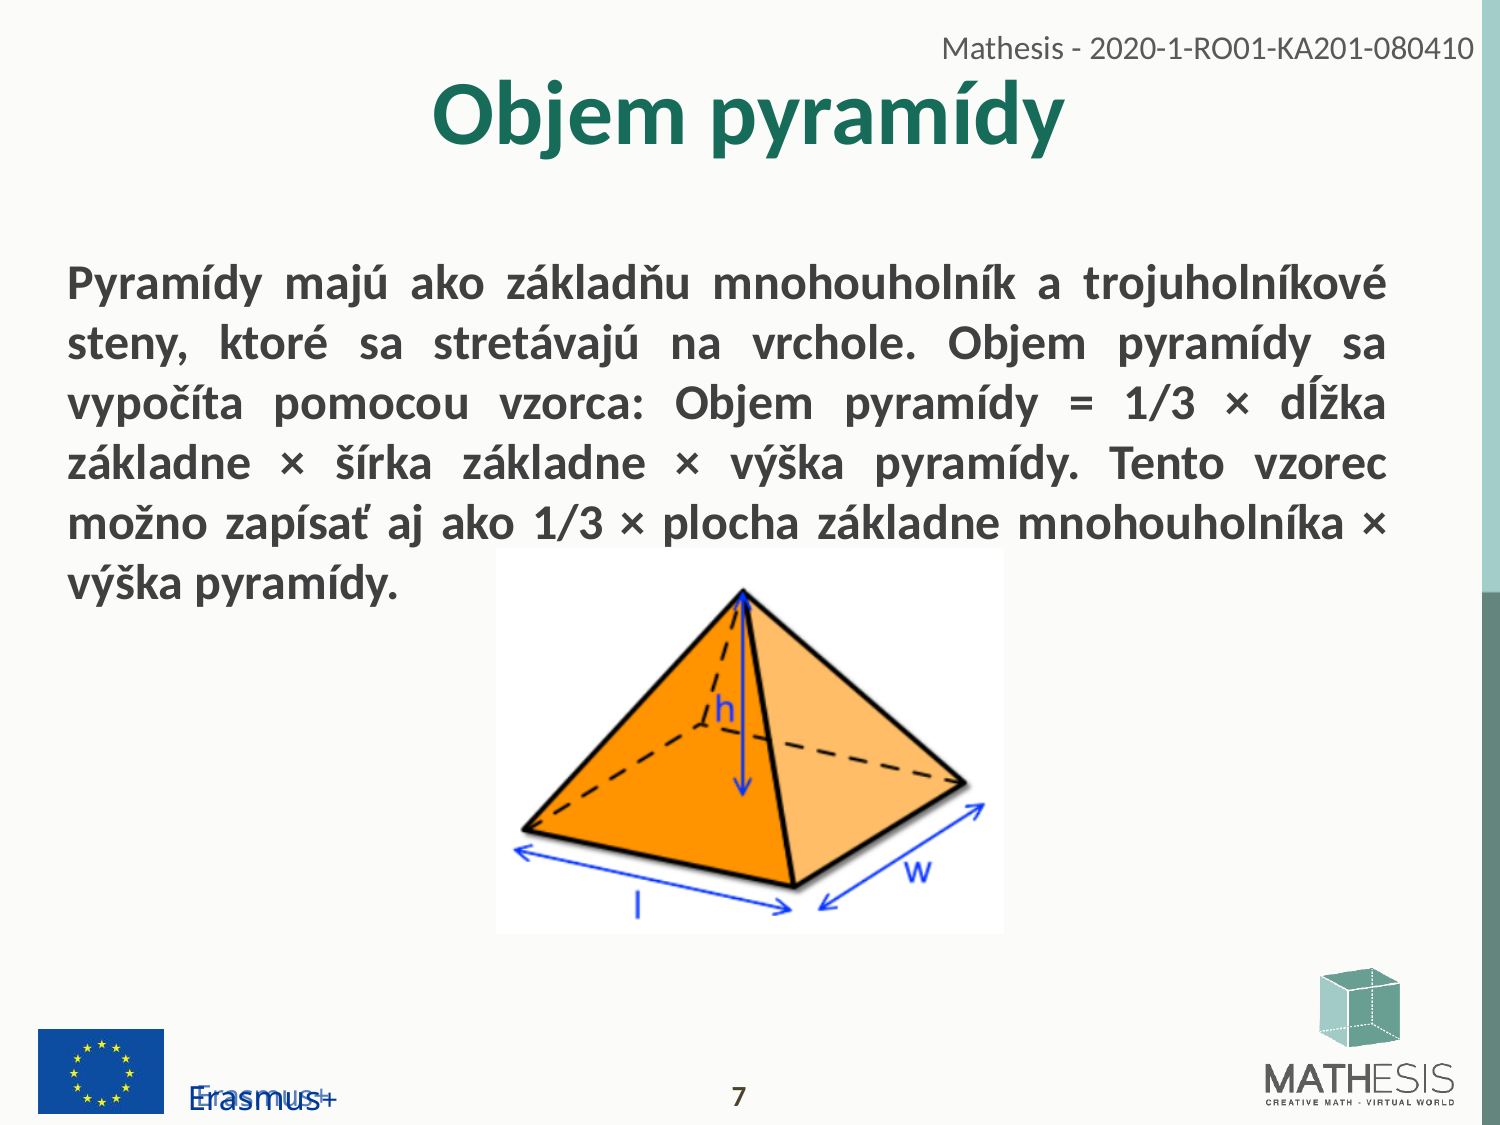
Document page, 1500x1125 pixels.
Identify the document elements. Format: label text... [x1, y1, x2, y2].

picture [38, 1029, 164, 1114]
picture [496, 548, 1004, 935]
list Pyramídy majú ako základňu mnohouholník a trojuholníkové steny, ktoré sa stretávajú na vrchole. Objem pyramídy sa vypočíta pomocou vzorca: Objem pyramídy = 1/3 × dĺžka základne × šírka základne × výška pyramídy. Tento vzorec možno zapísať aj ako 1/3 × plocha základne mnohouholníka × výška pyramídy. [53, 172, 1404, 915]
title Objem pyramídy [75, 45, 1425, 233]
